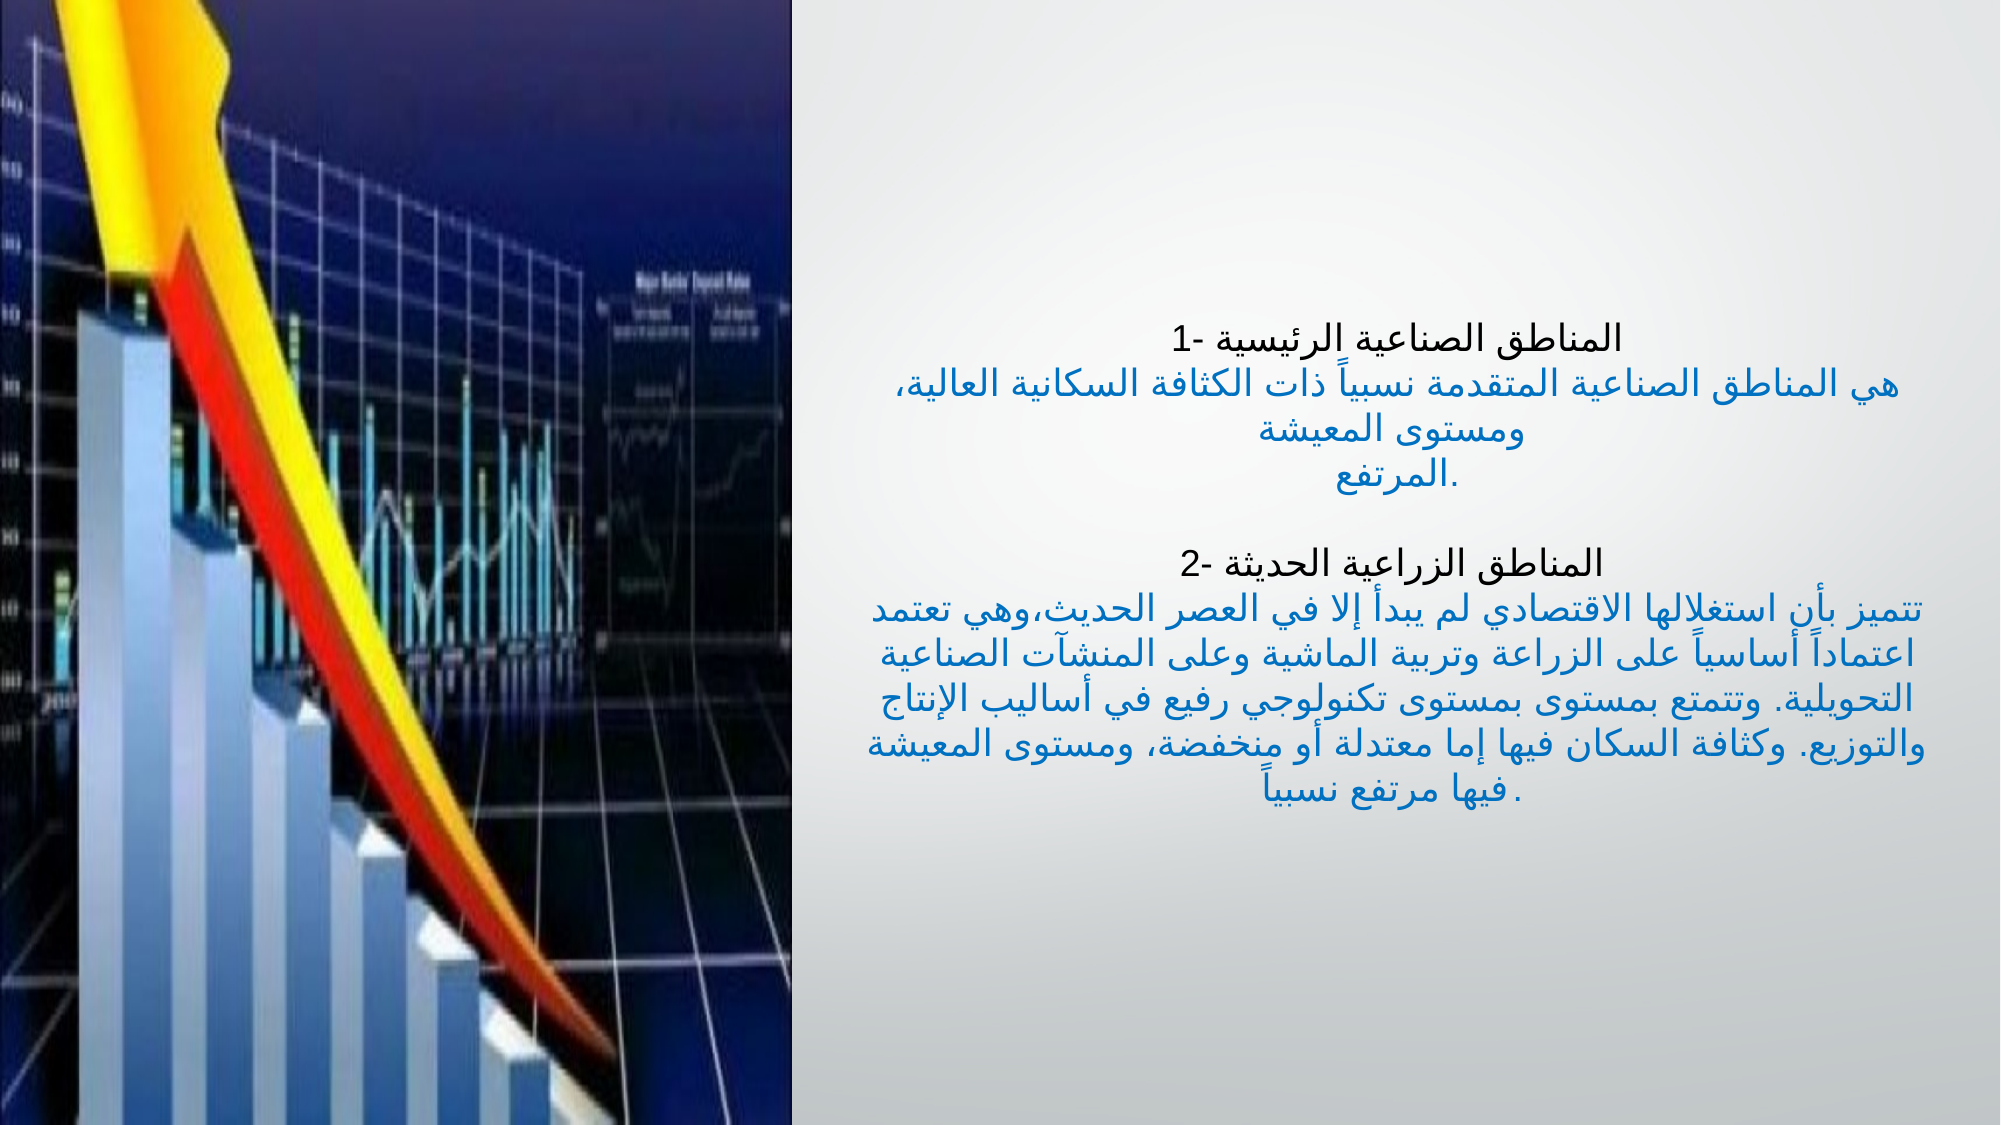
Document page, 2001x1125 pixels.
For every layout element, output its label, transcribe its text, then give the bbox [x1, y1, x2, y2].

picture [0, 0, 792, 1125]
text_box 1- المناطق الصناعية الرئيسية هي المناطق الصناعية المتقدمة نسبياً ذات الكثافة السكانية العالية، ومستوى المعيشة المرتفع. 2- المناطق الزراعية الحديثة تتميز بأن استغلالها الاقتصادي لم يبدأ إلا في العصر الحديث،وهي تعتمد اعتماداً أساسياً على الزراعة وتربية الماشية وعلى المنشآت الصناعية التحويلية. وتتمتع بمستوى بمستوى تكنولوجي رفيع في أساليب الإنتاج والتوزيع. وكثافة السكان فيها إما معتدلة أو منخفضة، ومستوى المعيشة فيها مرتفع نسبياً. [821, 261, 1974, 817]
